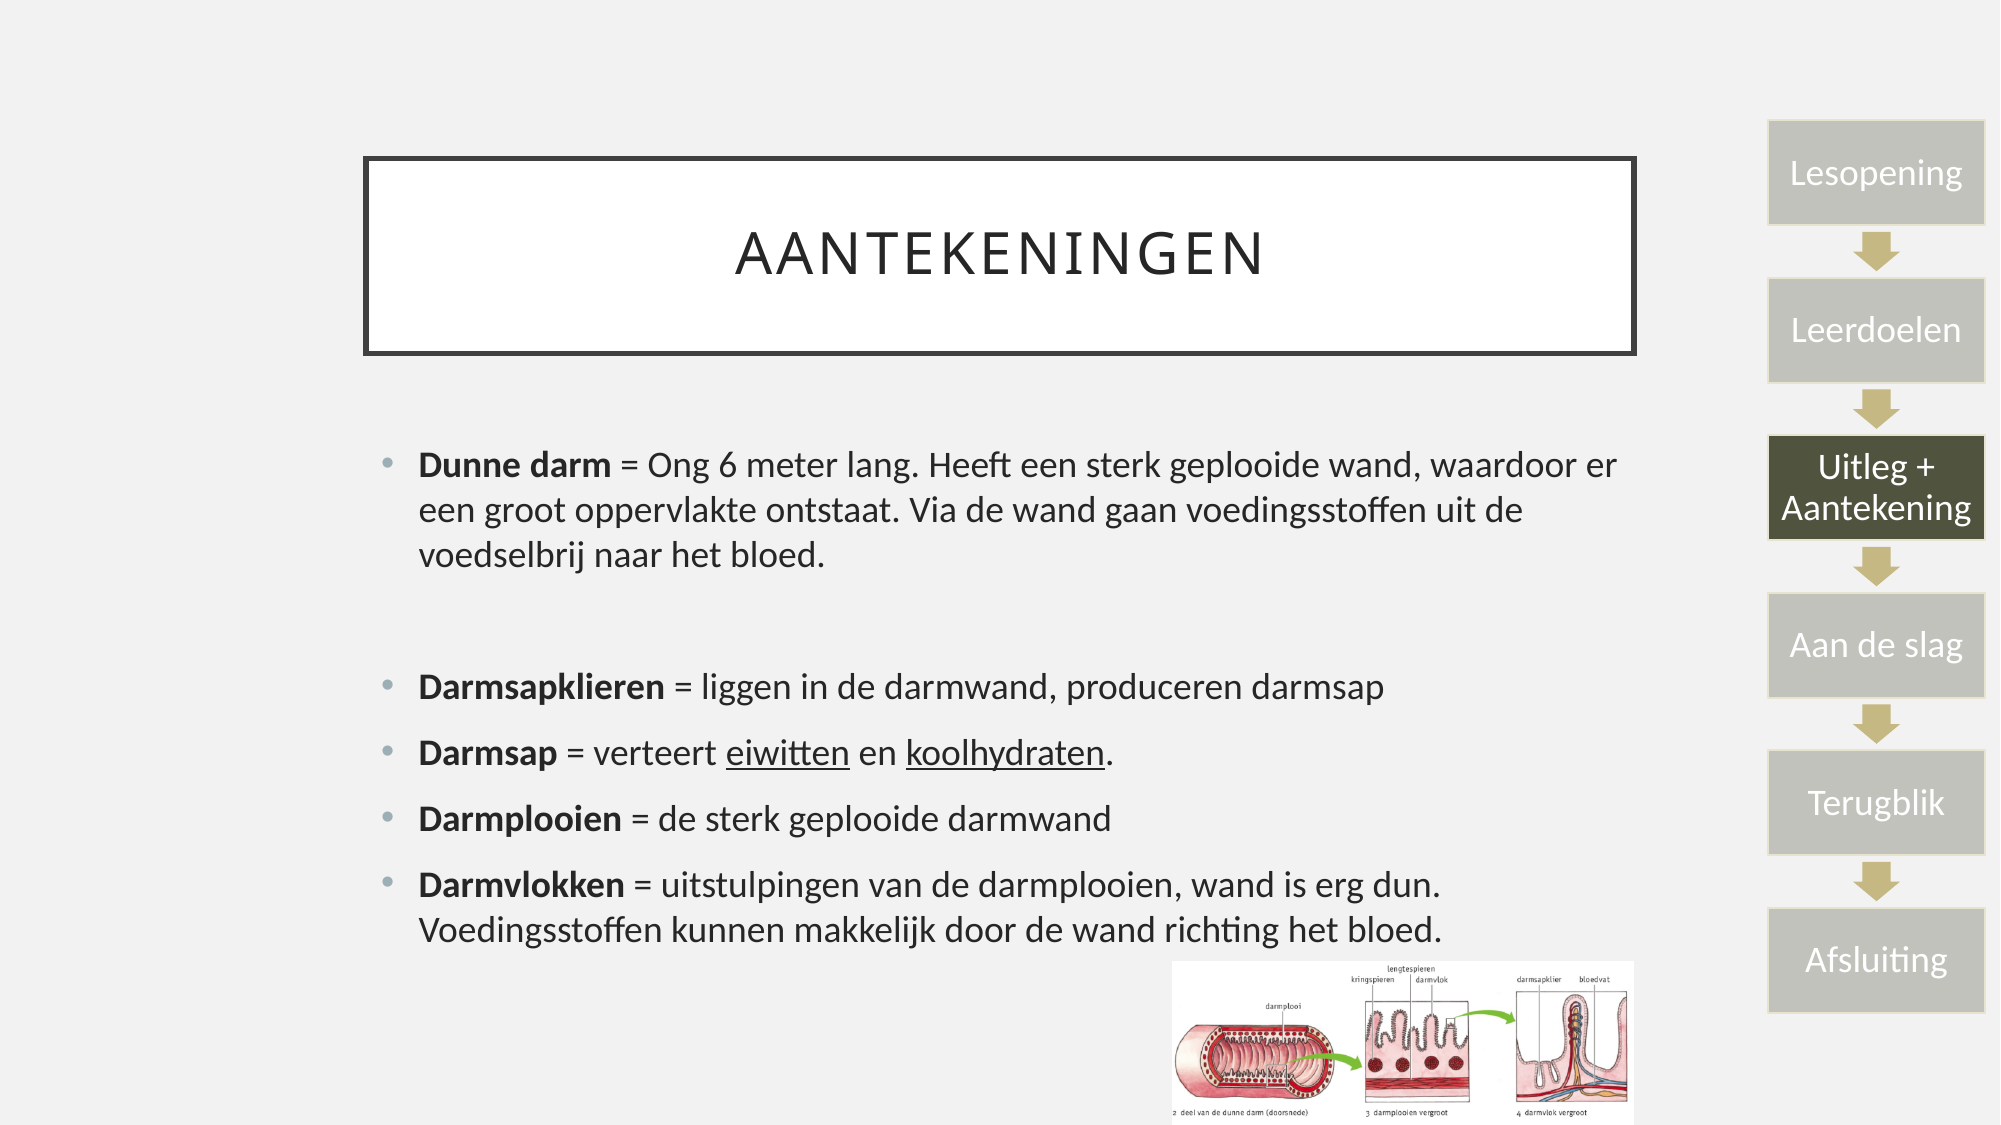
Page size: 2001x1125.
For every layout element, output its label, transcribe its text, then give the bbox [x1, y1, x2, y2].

picture [1172, 961, 1634, 1125]
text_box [1753, 119, 2000, 1014]
title aantekeningen [363, 156, 1637, 356]
list Dunne darm = Ong 6 meter lang. Heeft een sterk geplooide wand, waardoor er een groot oppervlakte ontstaat. Via de wand gaan voedingsstoffen uit de voedselbrij naar het bloed. Darmsapklieren = liggen in de darmwand, produceren darmsap Darmsap = verteert eiwitten en koolhydraten. Darmplooien = de sterk geplooide darmwand Darmvlokken = uitstulpingen van de darmplooien, wand is erg dun. Voedingsstoffen kunnen makkelijk door de wand richting het bloed. [366, 432, 1683, 1100]
